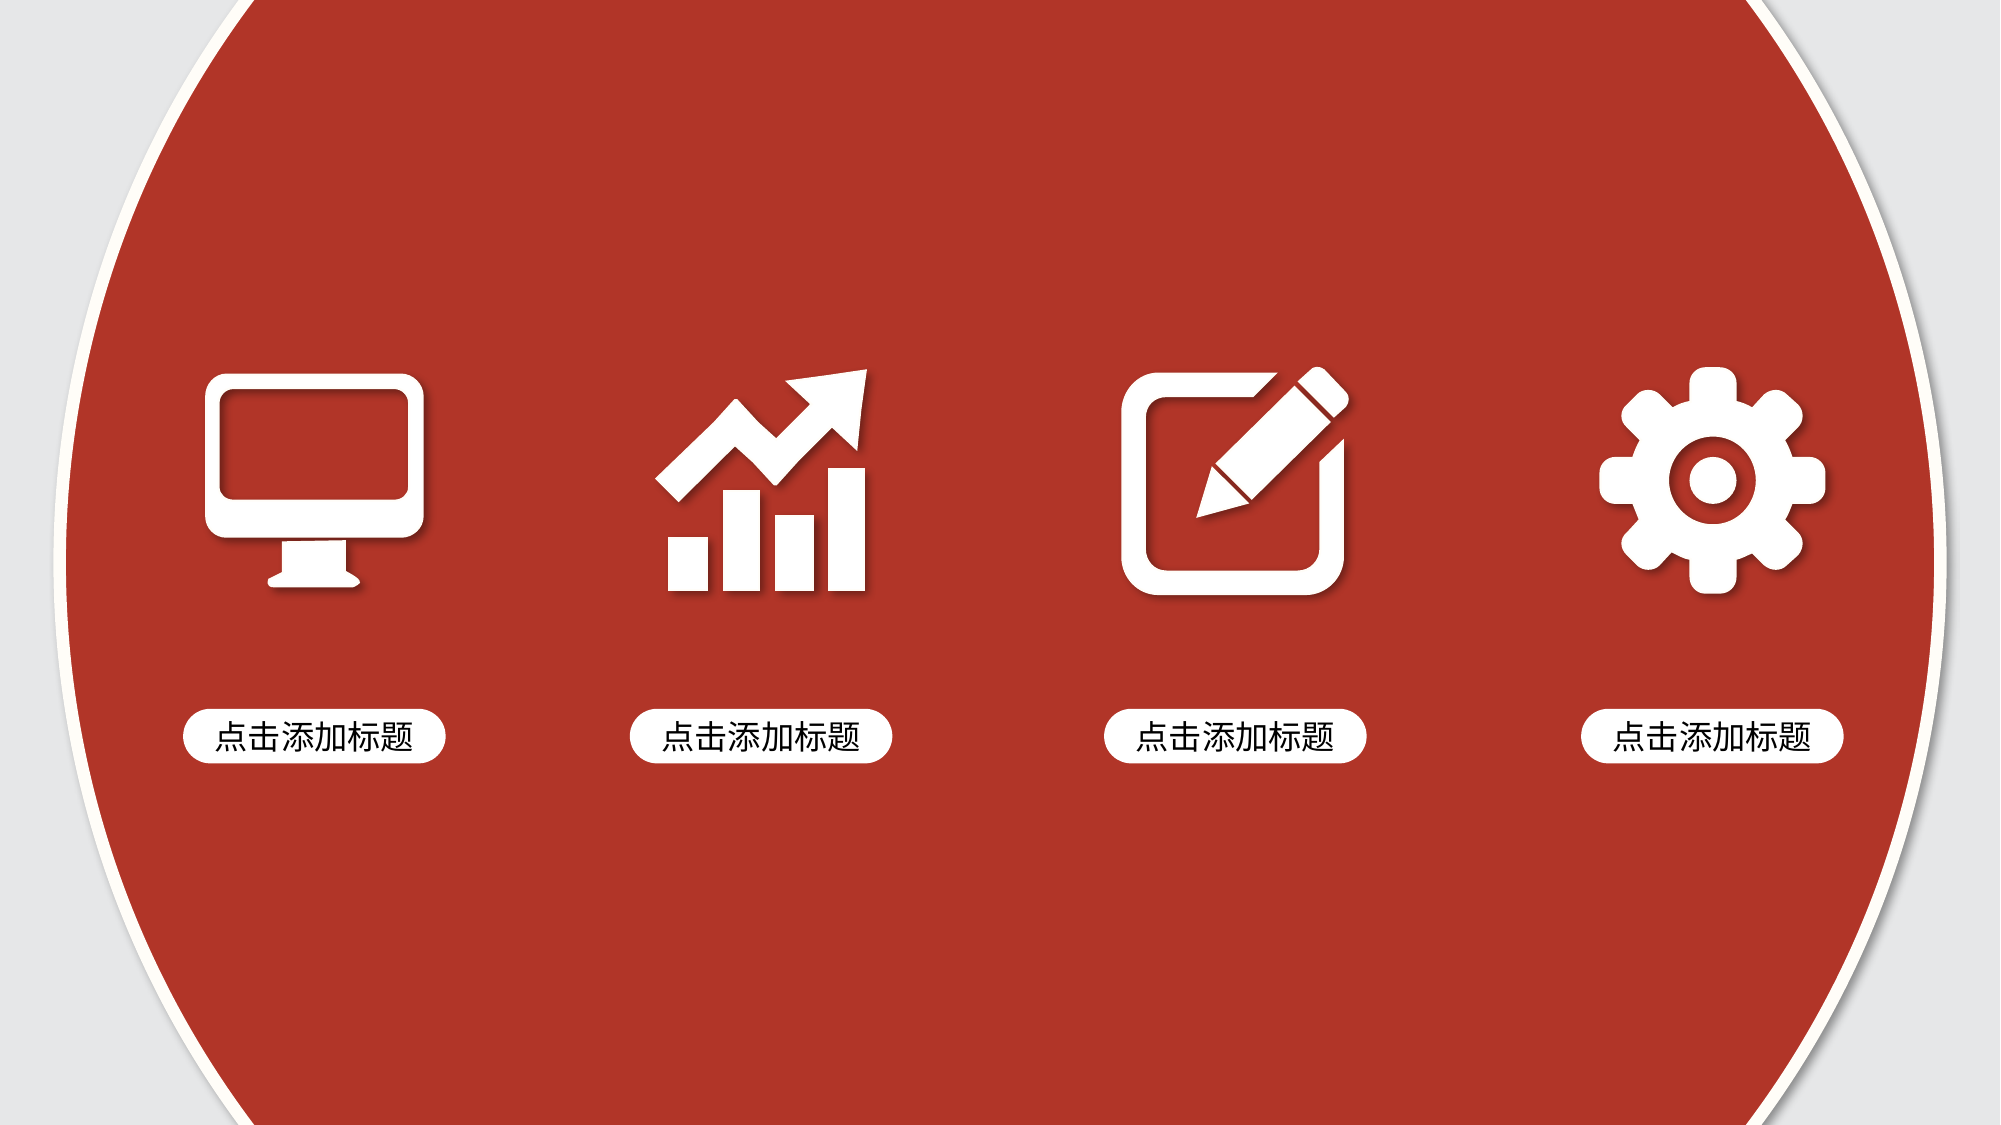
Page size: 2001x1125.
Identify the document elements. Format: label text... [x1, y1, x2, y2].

text_box [723, 490, 760, 591]
text_box [1121, 372, 1344, 596]
text_box [205, 373, 424, 538]
text_box 点击添加标题 [1580, 707, 1845, 765]
text_box 点击添加标题 [1103, 707, 1368, 765]
text_box [267, 540, 361, 588]
text_box [1599, 367, 1826, 594]
text_box [1152, 374, 1282, 570]
text_box 点击添加标题 [182, 707, 447, 765]
text_box [1297, 366, 1349, 418]
text_box [775, 515, 814, 591]
text_box 点击添加标题 [628, 707, 894, 765]
text_box [654, 369, 867, 503]
text_box [668, 537, 708, 591]
text_box [828, 468, 865, 591]
text_box [58, 0, 1942, 1125]
